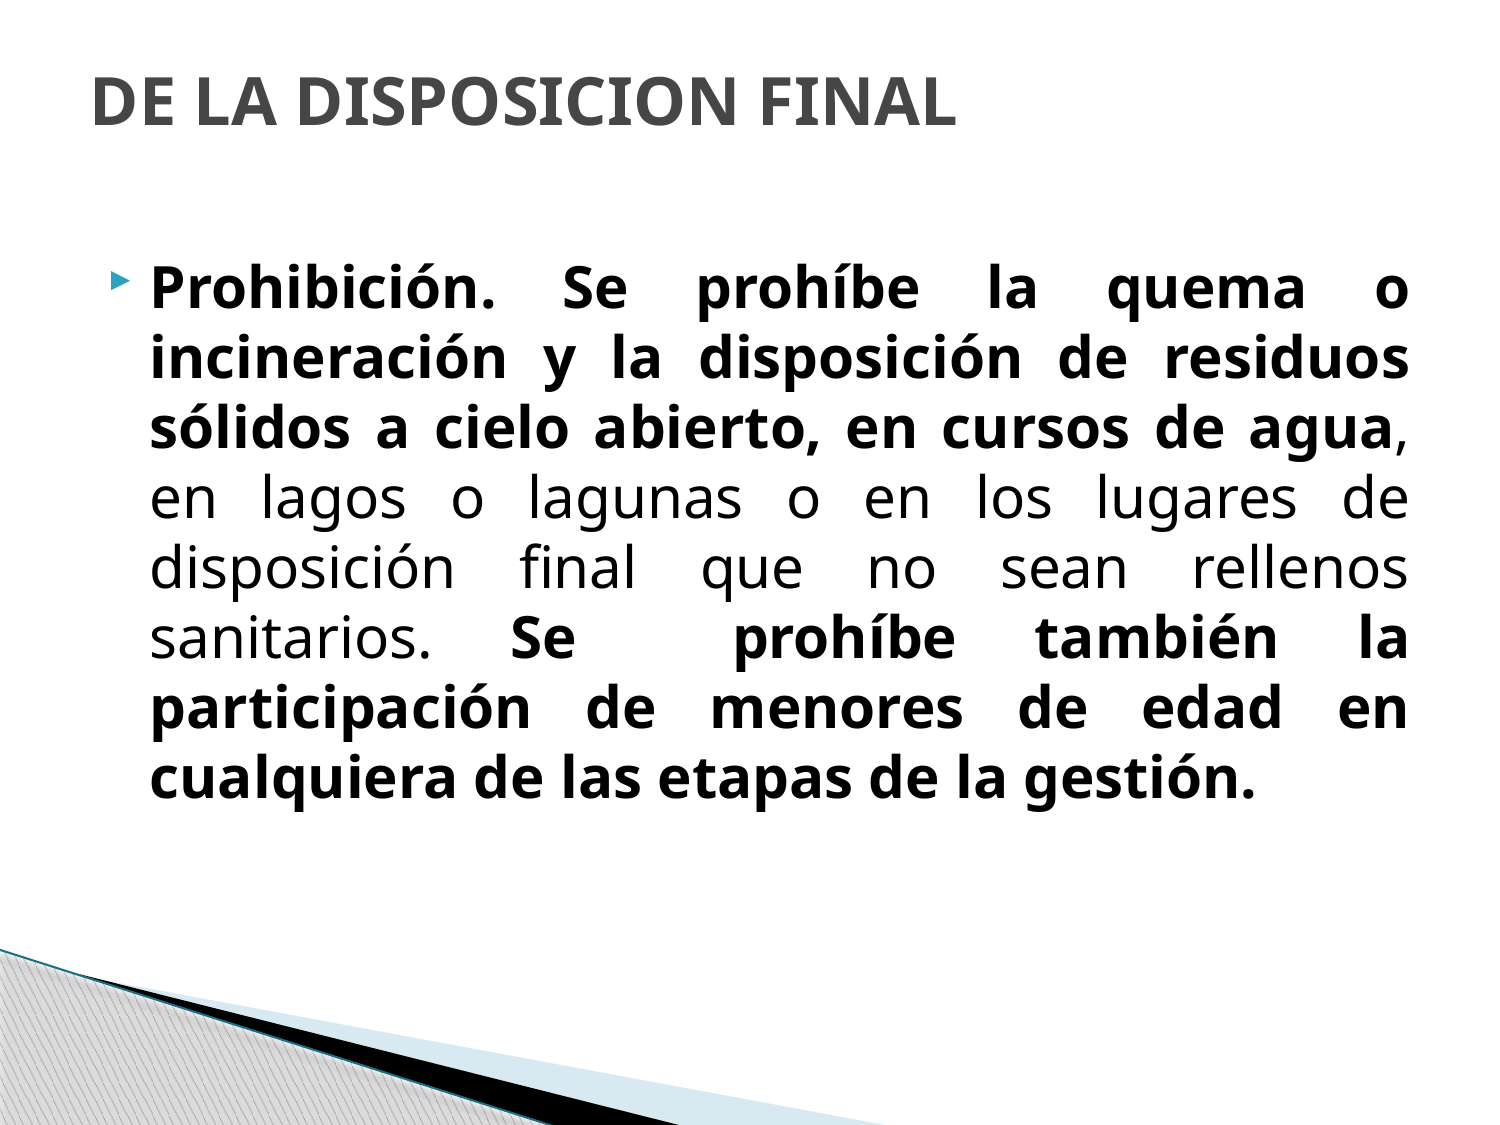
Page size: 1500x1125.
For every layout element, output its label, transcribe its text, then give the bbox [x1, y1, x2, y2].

list Prohibición. Se prohíbe la quema o incineración y la disposición de residuos sólidos a cielo abierto, en cursos de agua, en lagos o lagunas o en los lugares de disposición final que no sean rellenos sanitarios. Se prohíbe también la participación de menores de edad en cualquiera de las etapas de la gestión. [75, 243, 1425, 986]
title DE LA DISPOSICION FINAL [75, 45, 1425, 233]
